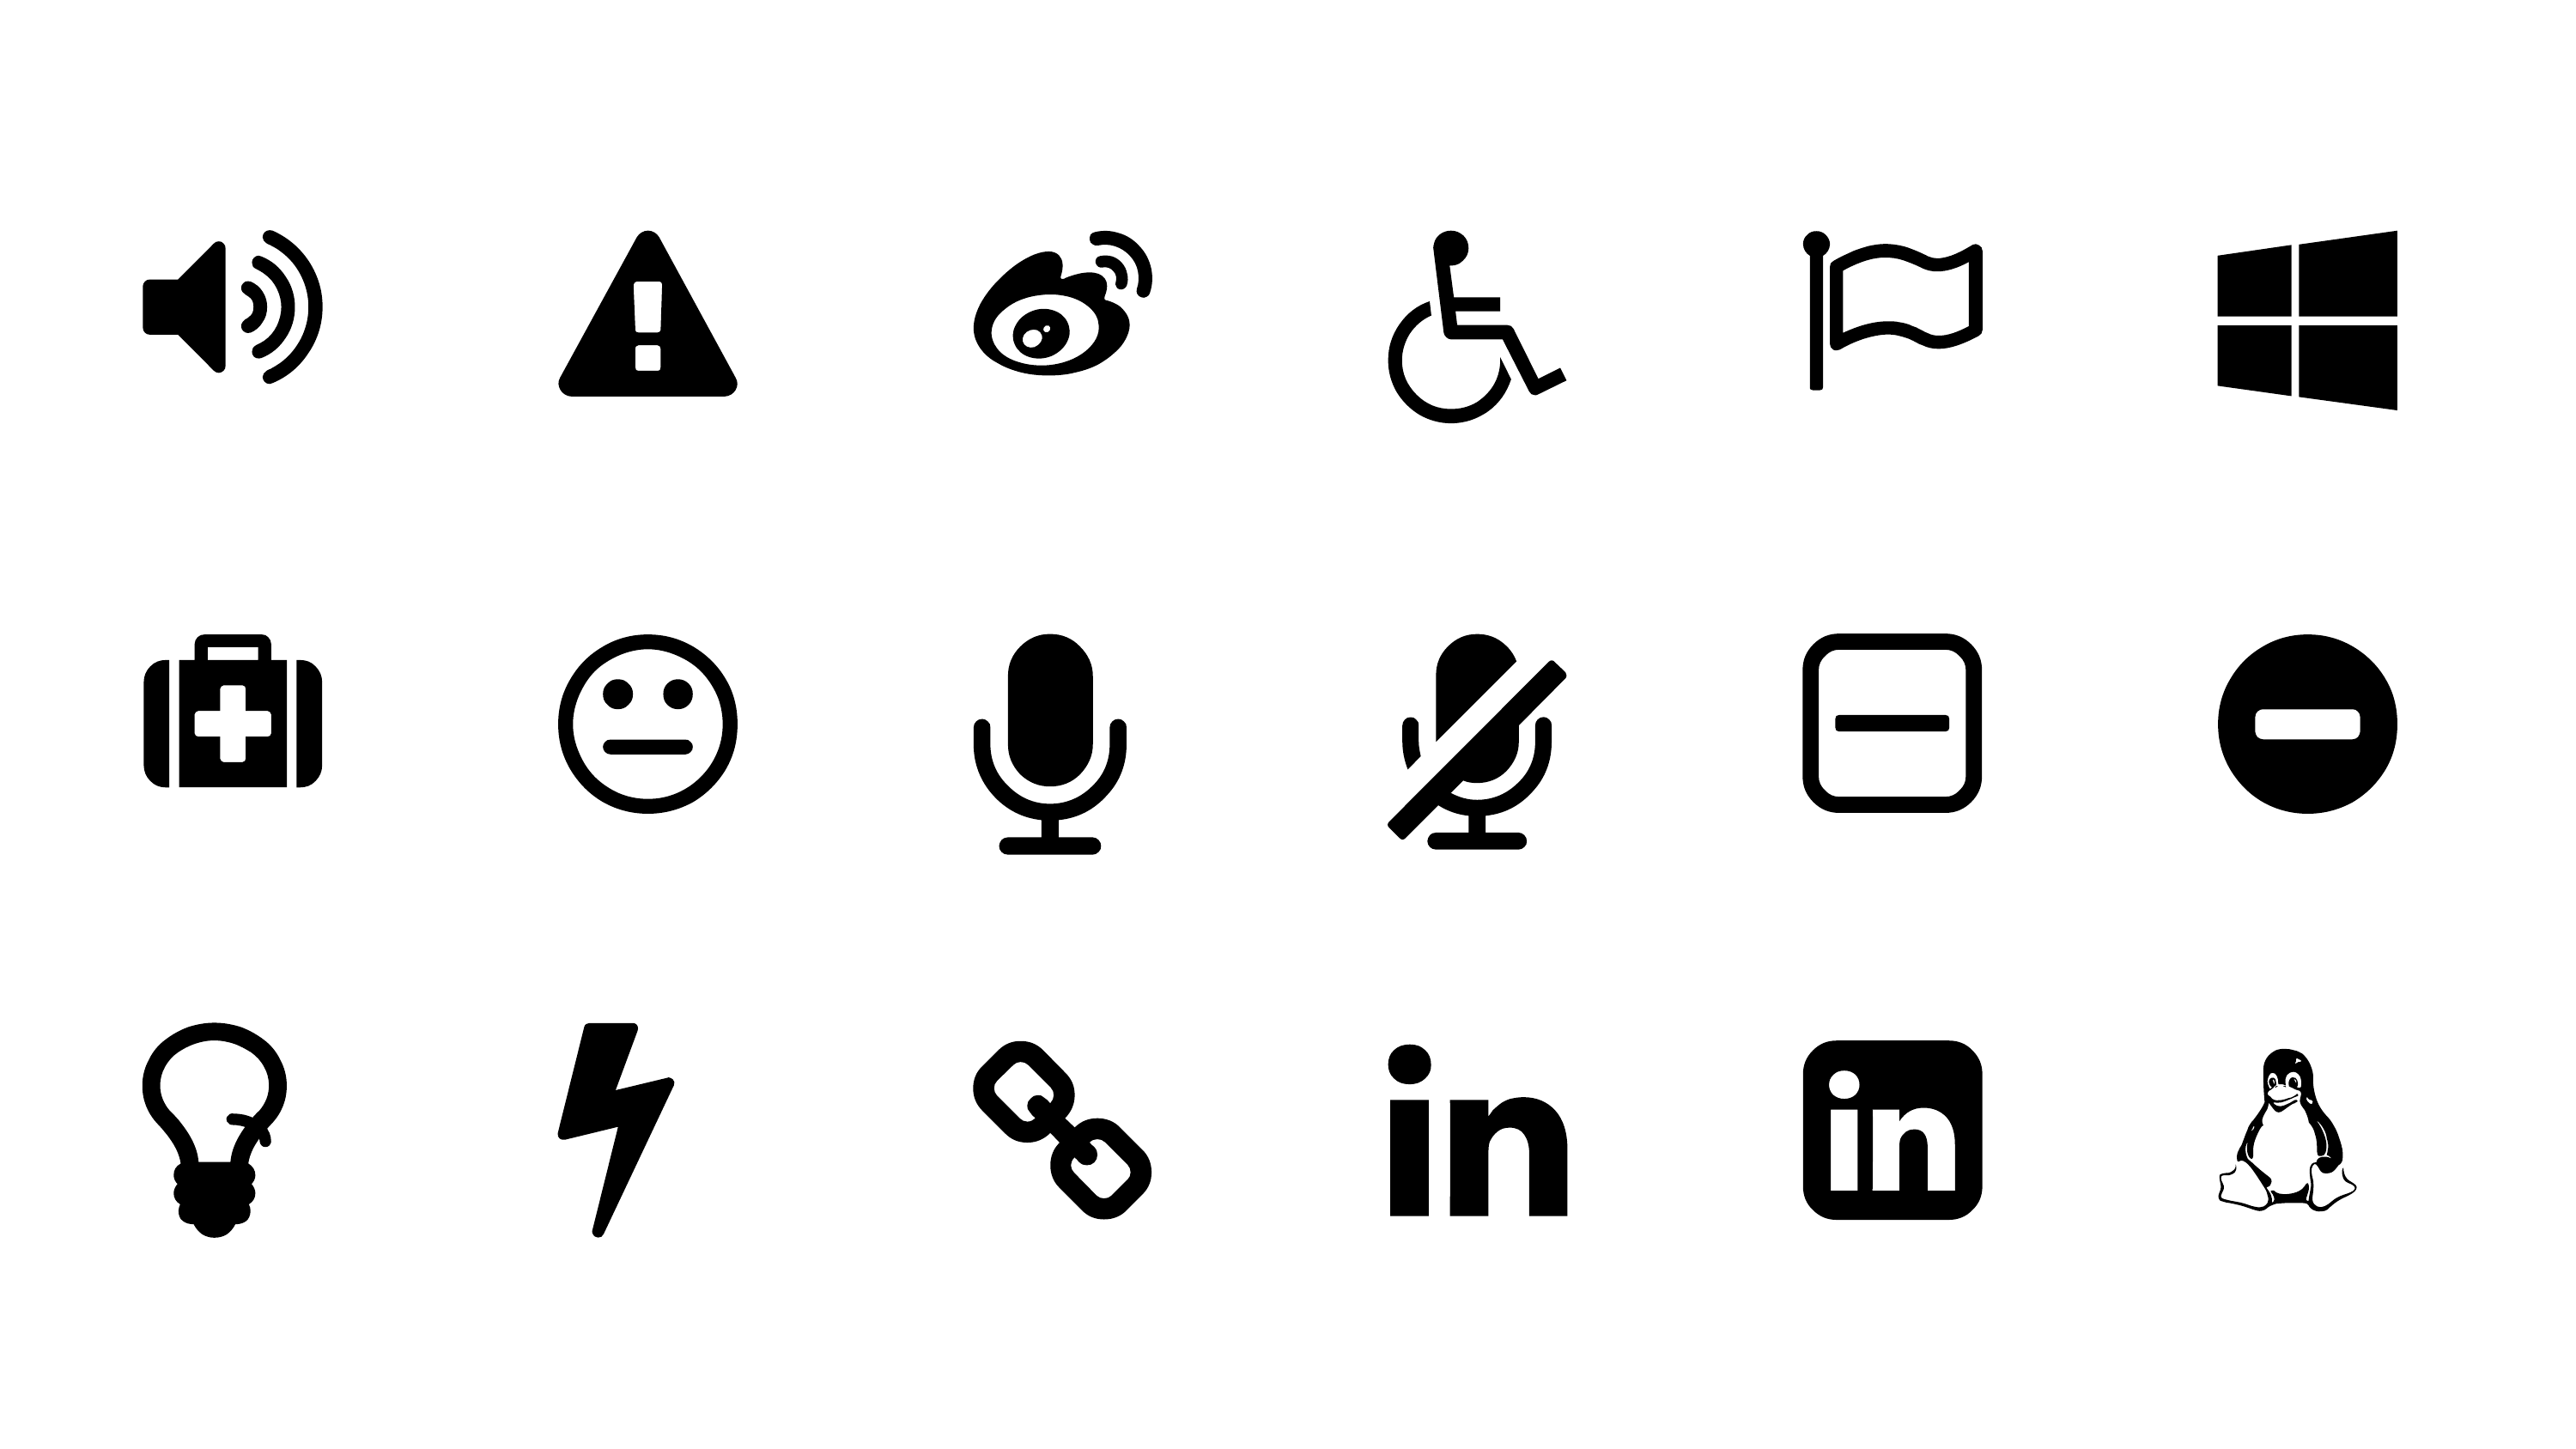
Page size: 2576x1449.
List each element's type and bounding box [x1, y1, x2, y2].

text_box [557, 1022, 675, 1238]
text_box [2217, 1048, 2357, 1212]
text_box [2217, 230, 2398, 411]
text_box [973, 1040, 1152, 1220]
text_box [143, 634, 323, 788]
text_box [557, 634, 738, 815]
text_box [143, 229, 323, 385]
text_box [1387, 634, 1567, 850]
text_box [1388, 230, 1567, 424]
text_box [1802, 633, 1983, 814]
text_box [142, 1022, 287, 1238]
text_box [1802, 230, 1983, 391]
text_box [1388, 1044, 1568, 1216]
text_box [2218, 634, 2397, 814]
text_box [973, 634, 1127, 855]
text_box [973, 229, 1153, 376]
text_box [1802, 1040, 1983, 1221]
text_box [558, 230, 738, 397]
text_box [226, 1113, 271, 1148]
